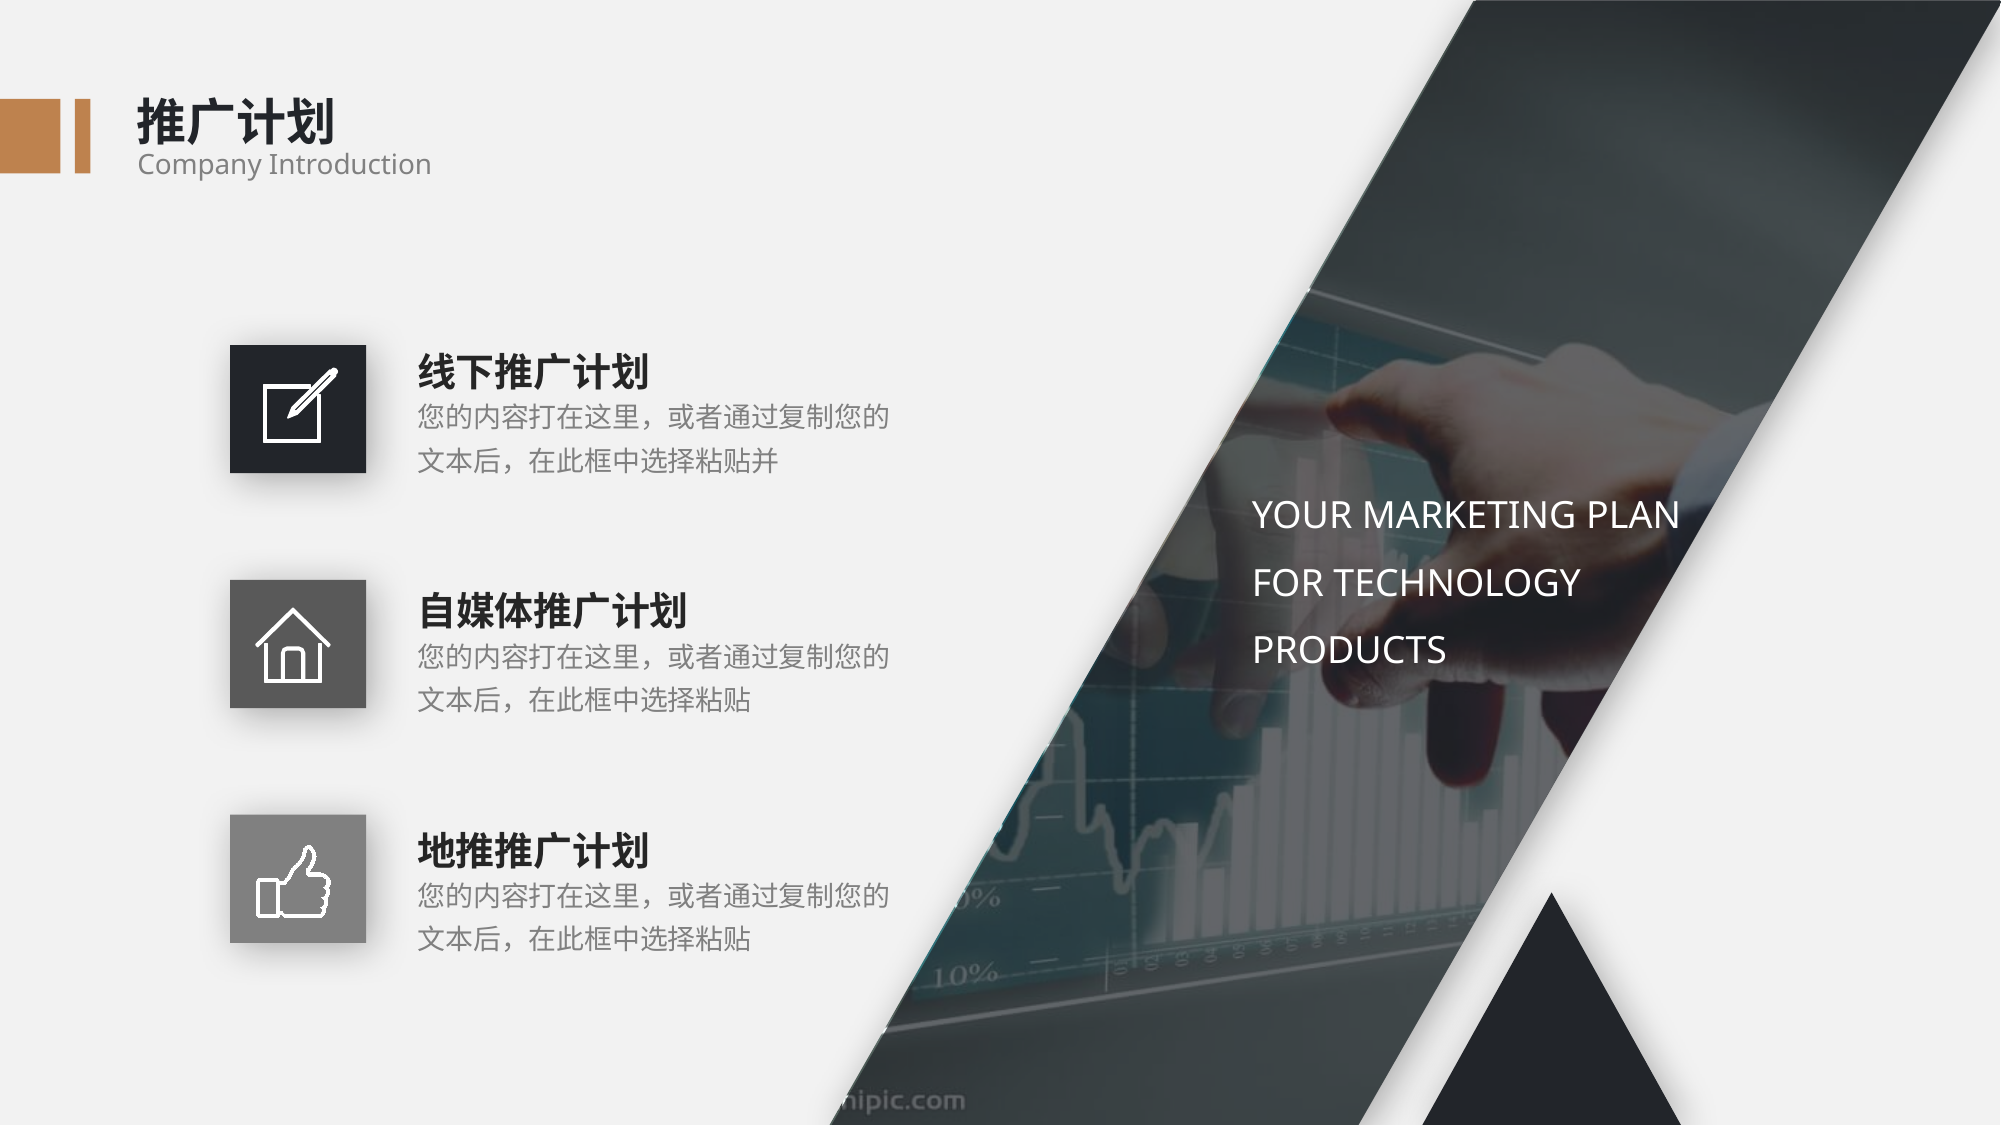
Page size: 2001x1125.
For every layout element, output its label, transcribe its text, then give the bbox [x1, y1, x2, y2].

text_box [230, 805, 901, 952]
text_box YOUR MARKETING PLAN FOR TECHNOLOGY PRODUCTS [1251, 469, 1701, 672]
text_box [1421, 890, 1683, 1125]
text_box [230, 326, 901, 474]
text_box [830, 0, 2000, 1125]
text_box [119, 83, 643, 189]
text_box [230, 565, 901, 713]
